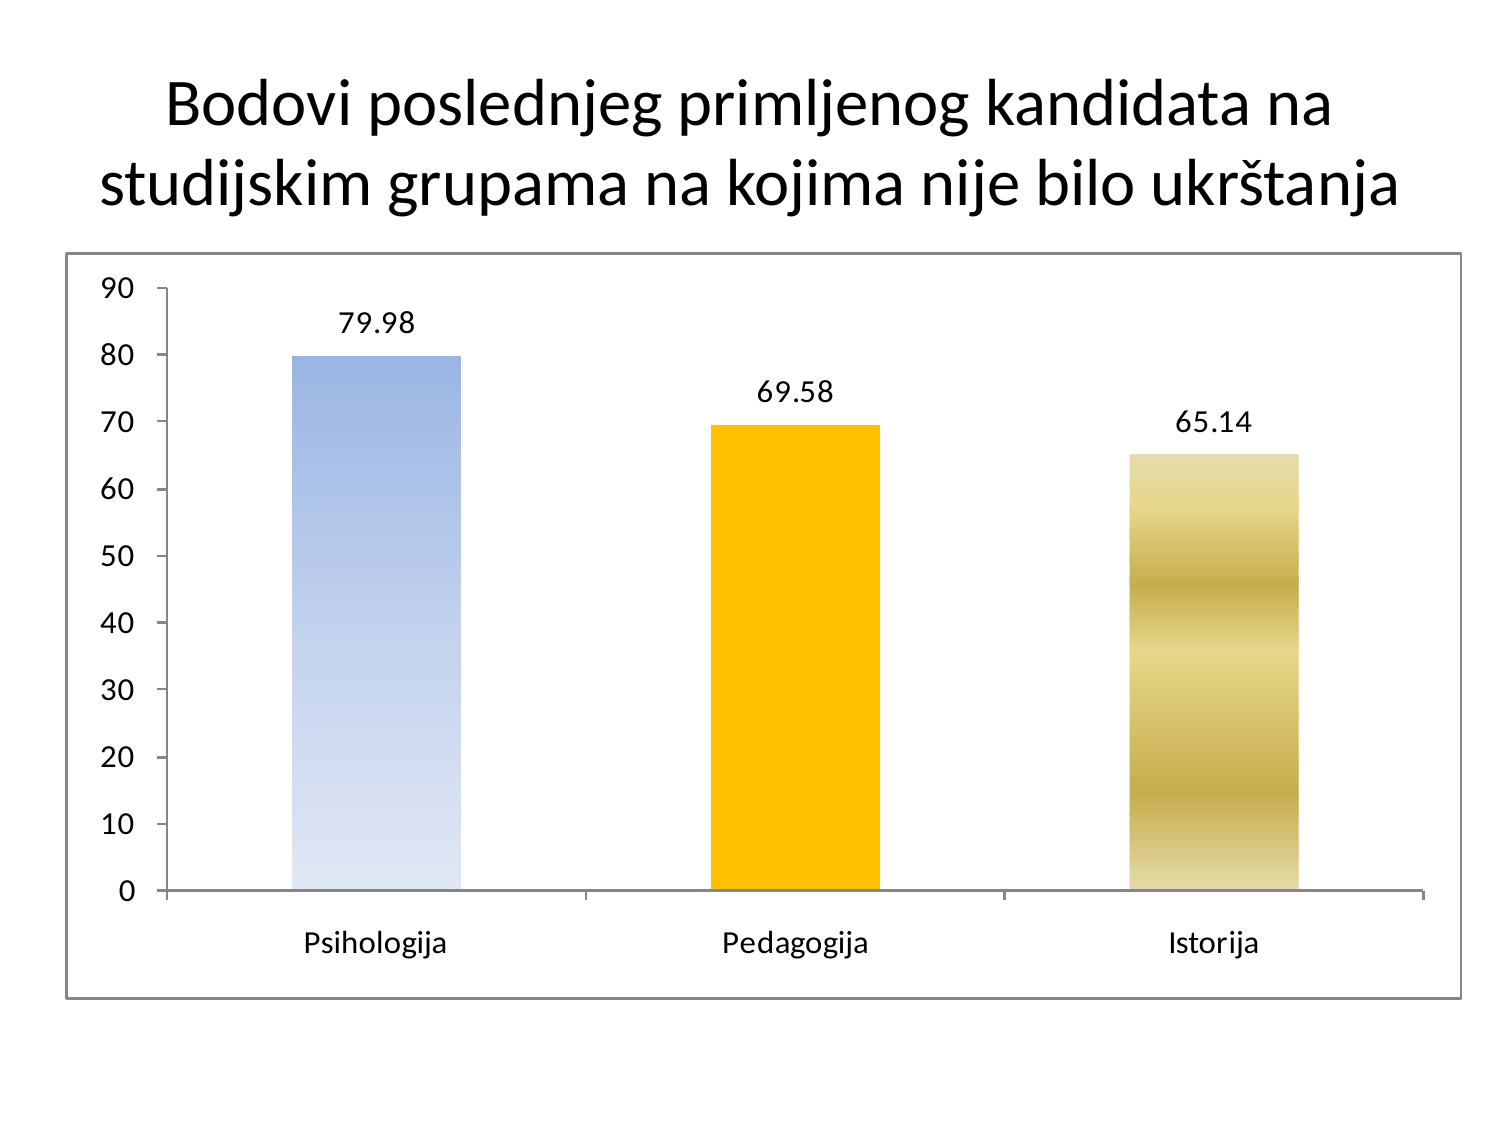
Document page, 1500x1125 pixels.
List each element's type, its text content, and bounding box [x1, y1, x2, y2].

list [62, 249, 1463, 1001]
title Bodovi poslednjeg primljenog kandidata na studijskim grupama na kojima nije bilo ukrštanja [75, 45, 1425, 233]
